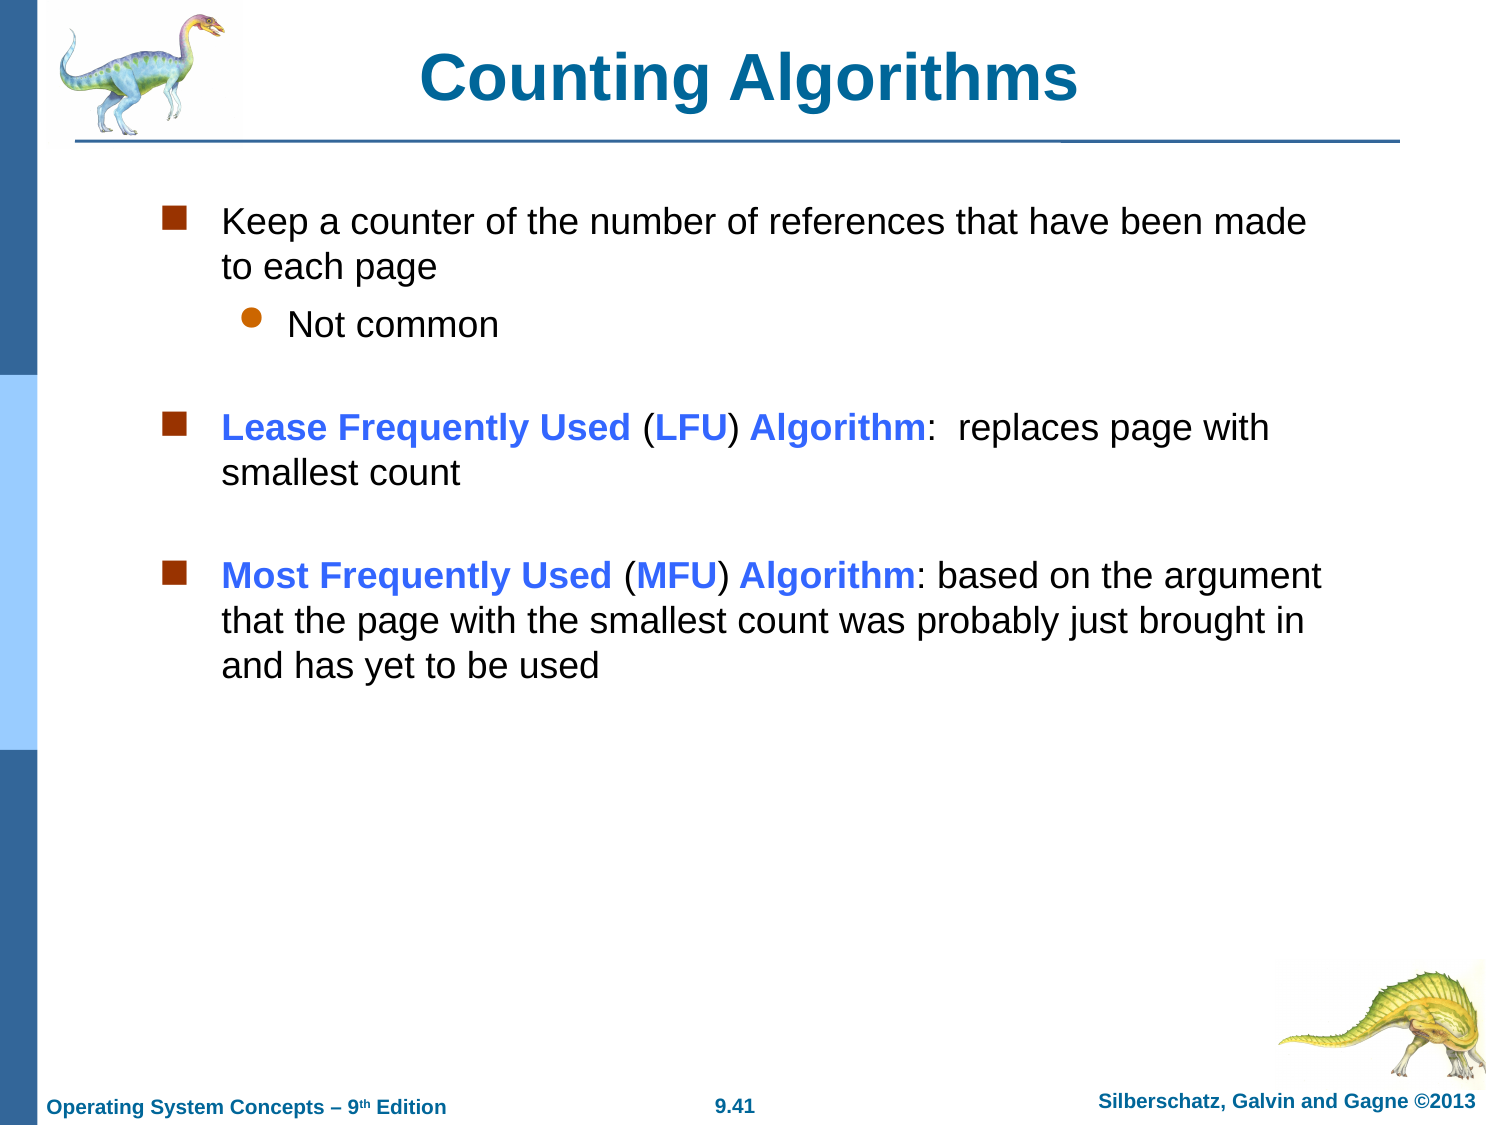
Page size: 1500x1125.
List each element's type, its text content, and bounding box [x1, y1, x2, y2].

picture [46, 0, 243, 149]
title Counting Algorithms [74, 26, 1426, 122]
list Keep a counter of the number of references that have been made to each page Not common Lease Frequently Used (LFU) Algorithm: replaces page with smallest count Most Frequently Used (MFU) Algorithm: based on the argument that the page with the smallest count was probably just brought in and has yet to be used [149, 189, 1361, 937]
picture [1275, 959, 1486, 1090]
